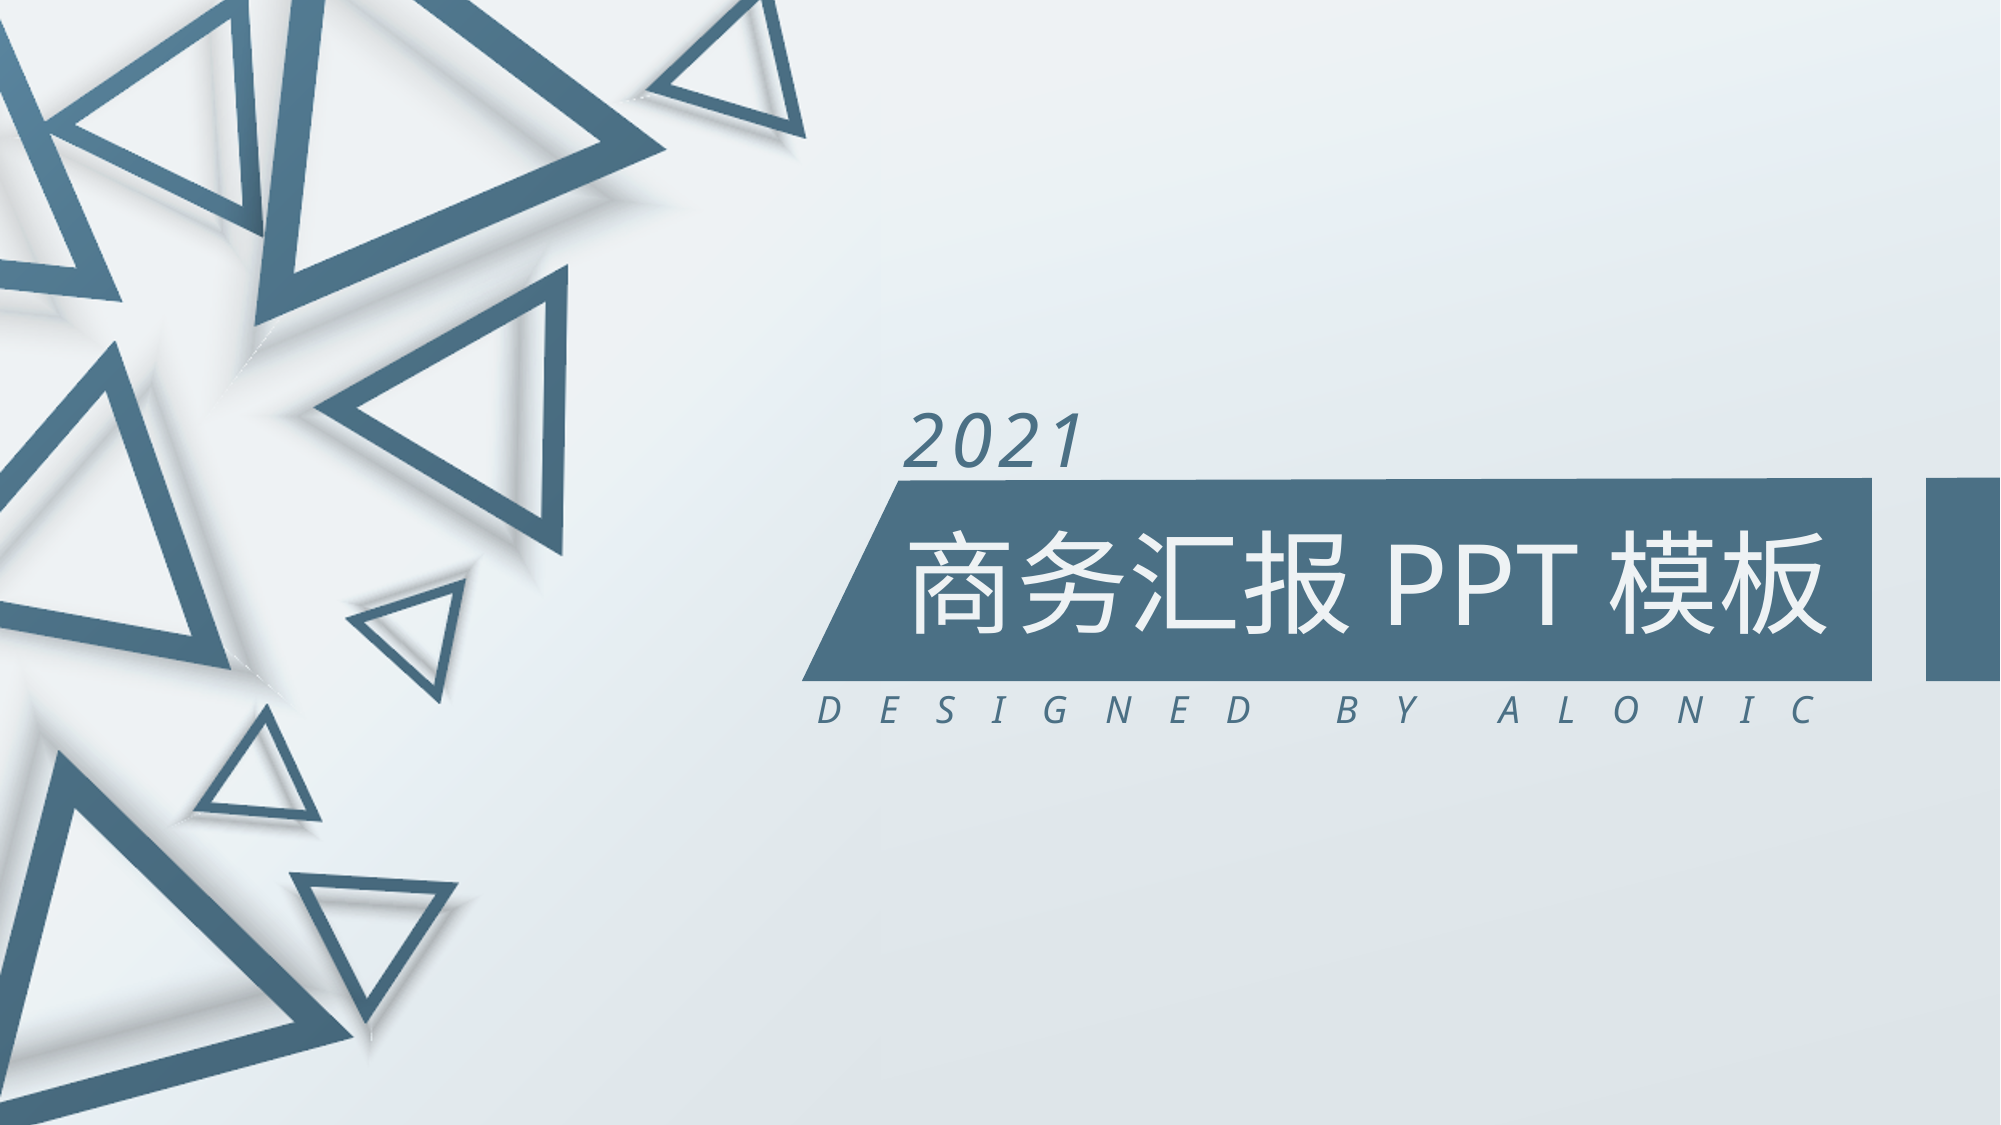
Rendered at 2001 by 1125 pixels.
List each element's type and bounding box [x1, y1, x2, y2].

picture [0, 0, 2001, 1125]
text_box [801, 318, 2000, 954]
